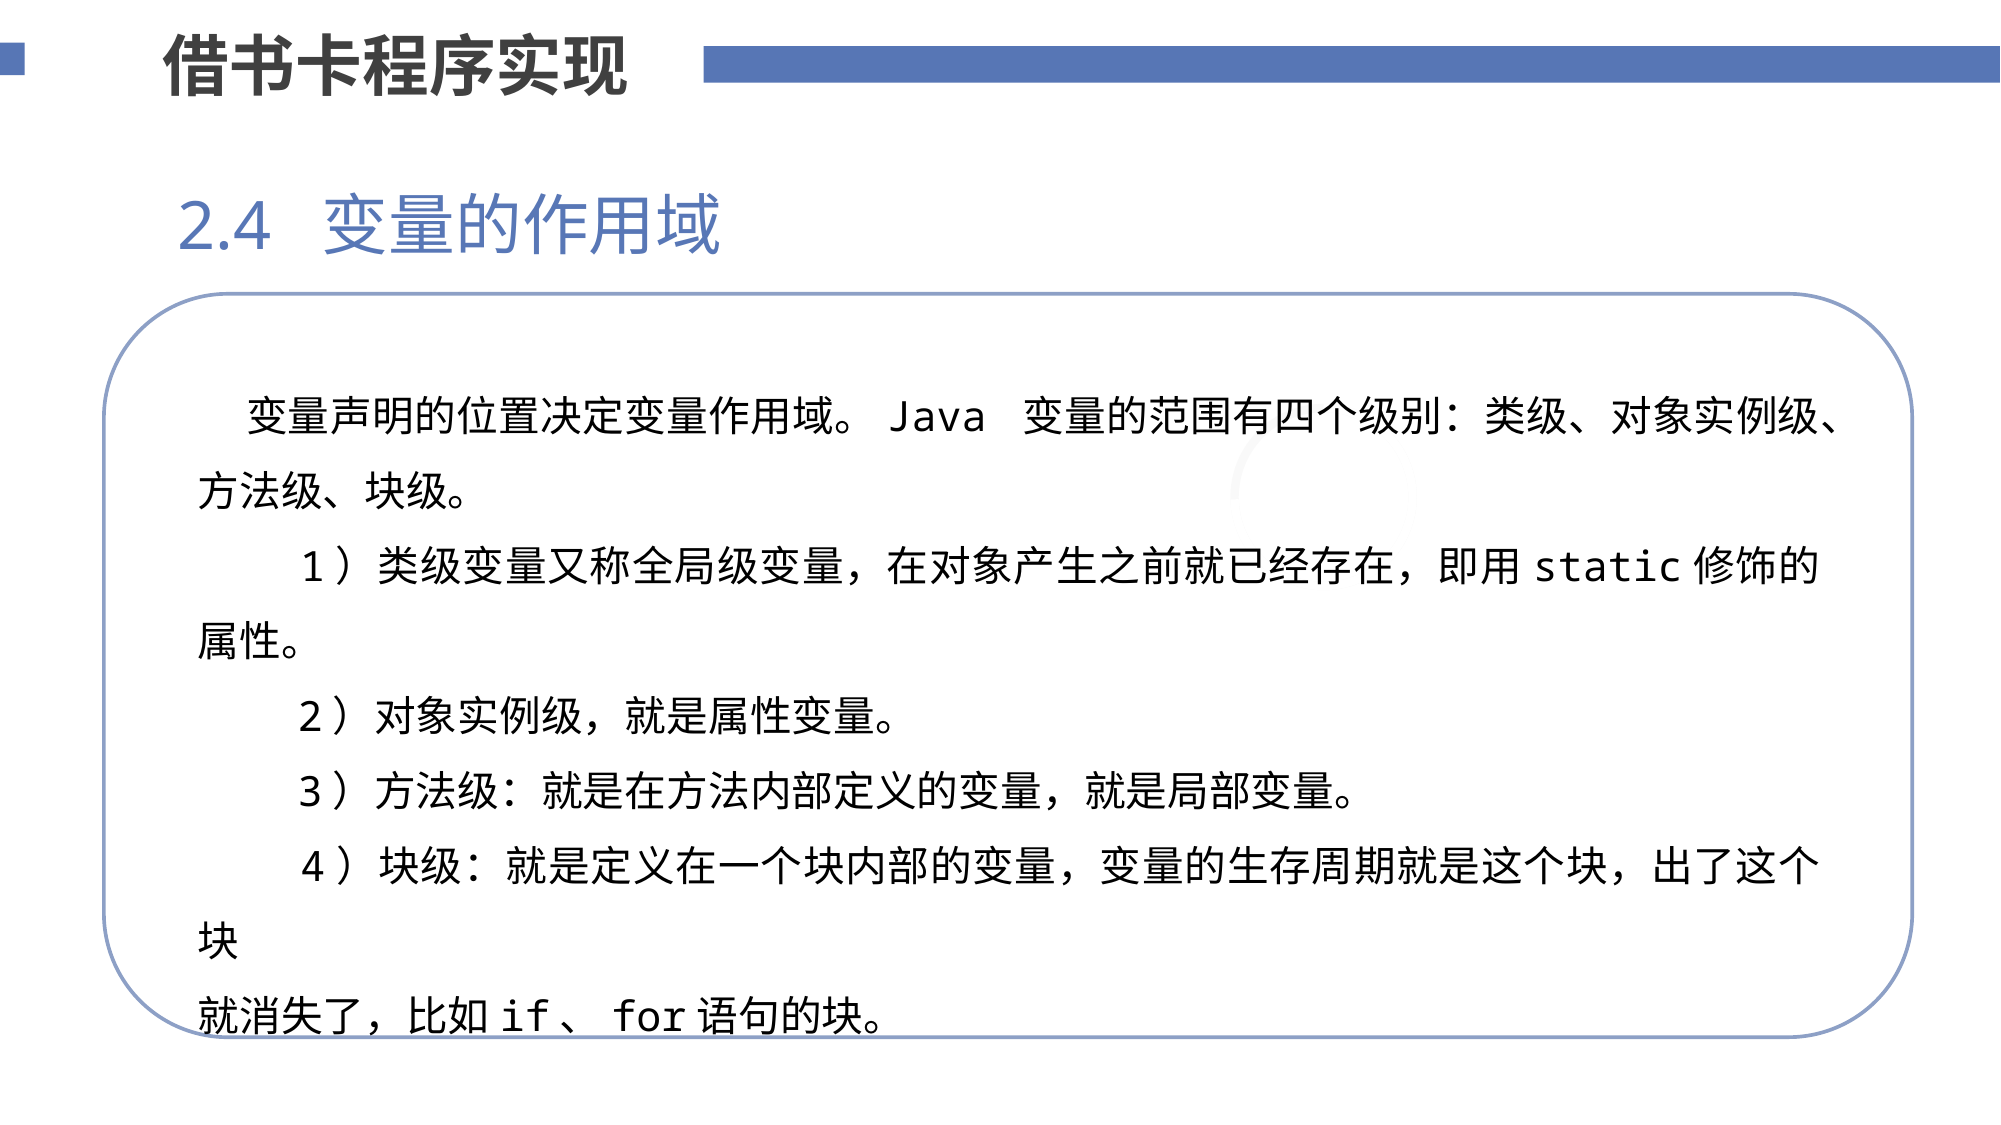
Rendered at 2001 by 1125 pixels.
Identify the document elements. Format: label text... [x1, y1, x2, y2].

text_box [102, 292, 1914, 1035]
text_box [1451, 385, 1820, 591]
text_box [702, 45, 2000, 84]
text_box [0, 41, 26, 76]
text_box 2.4 变量的作用域 [162, 175, 1000, 271]
text_box 变量声明的位置决定变量作用域。Java 变量的范围有四个级别：类级、对象实例级、方法级、块级。 1）类级变量又称全局级变量，在对象产生之前就已经存在，即用static修饰的属性。 2）对象实例级，就是属性变量。 3）方法级：就是在方法内部定义的变量，就是局部变量。 4）块级：就是定义在一个块内部的变量，变量的生存周期就是这个块，出了这个块 就消失了，比如if、for语句的块。 [197, 364, 1820, 1040]
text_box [1234, 407, 1413, 587]
text_box 借书卡程序实现 [162, 23, 634, 104]
